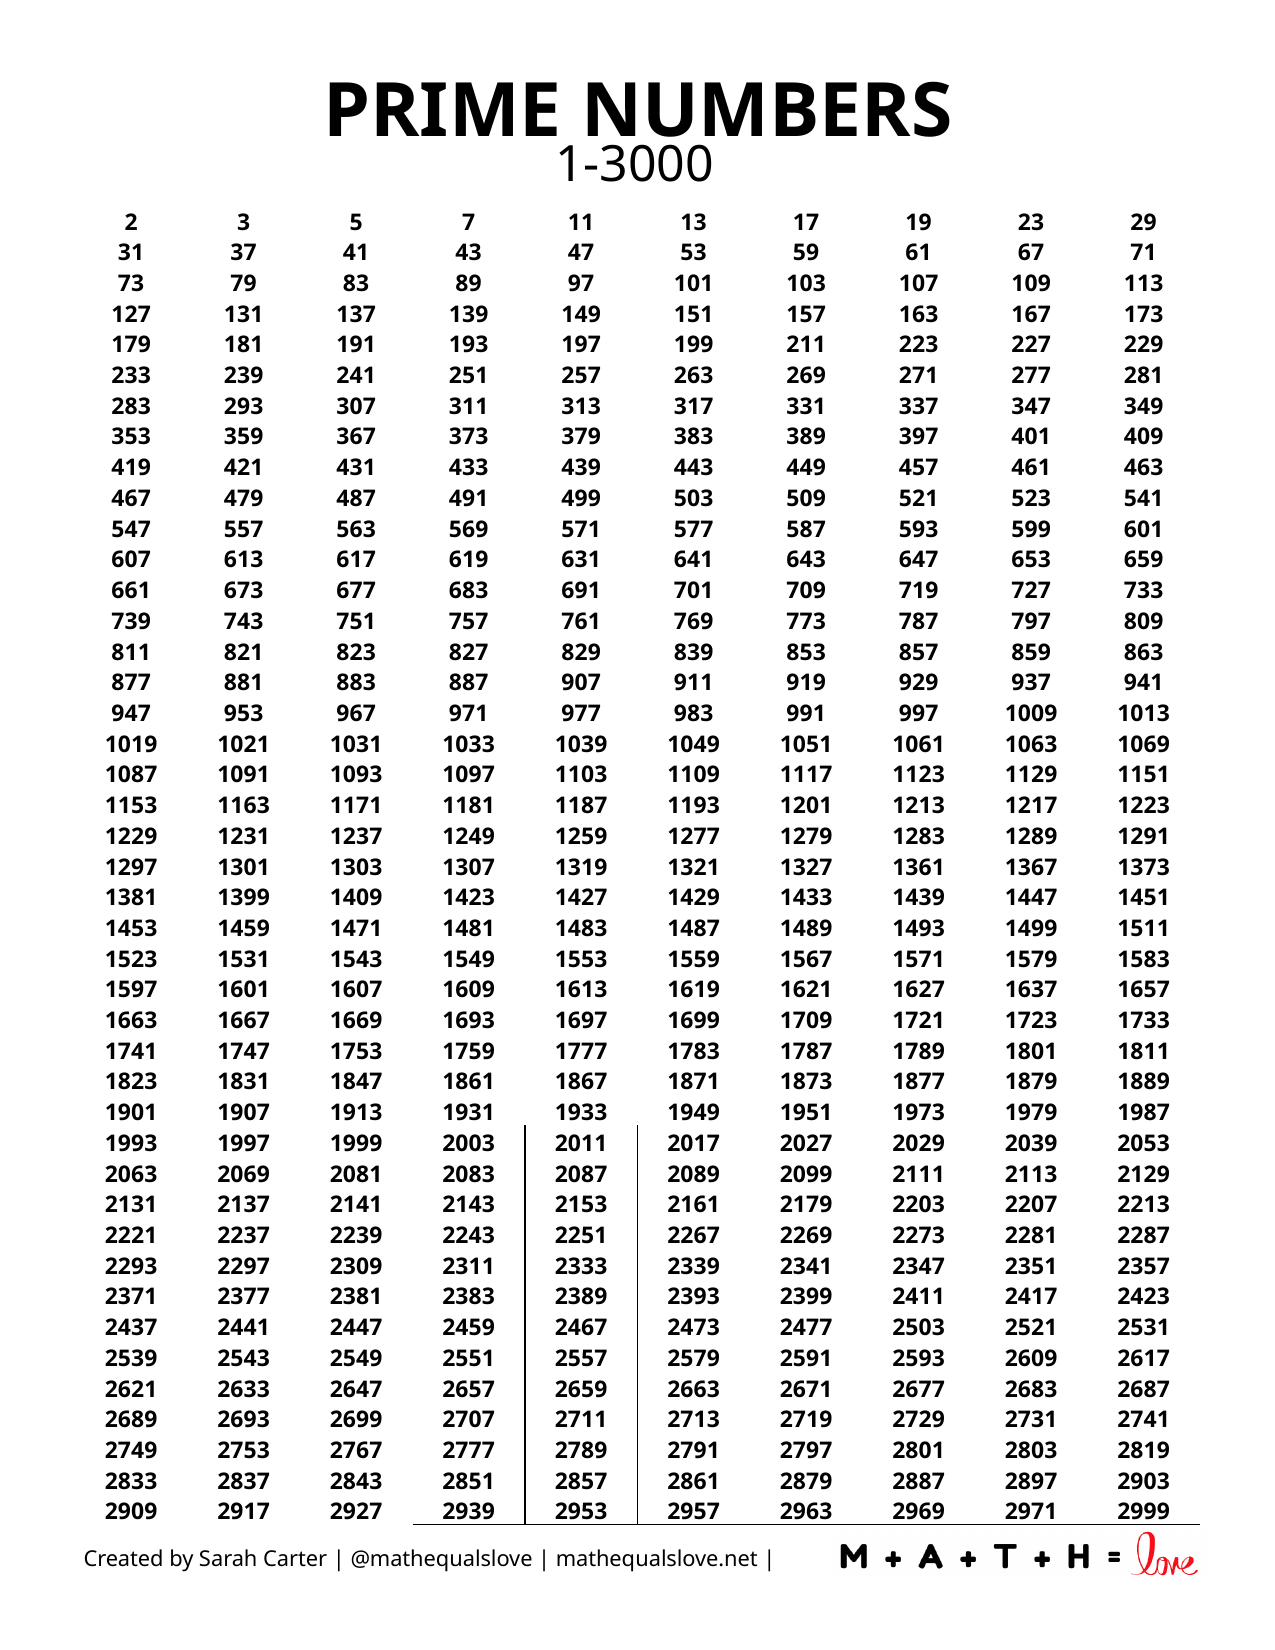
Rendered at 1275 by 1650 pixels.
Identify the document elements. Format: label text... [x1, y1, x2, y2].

table_cell 839 [638, 634, 750, 665]
table_cell 1277 [638, 818, 750, 849]
table_cell 503 [638, 480, 750, 511]
table_cell 71 [1088, 235, 1200, 265]
table_cell 1237 [300, 818, 413, 849]
table_cell 1913 [300, 1095, 413, 1125]
table_cell 1571 [863, 941, 975, 972]
table_cell 2063 [75, 1156, 188, 1187]
table_cell 2081 [300, 1156, 413, 1187]
table_cell 1831 [188, 1064, 300, 1095]
table_cell 563 [300, 511, 413, 542]
table_cell 1433 [750, 880, 863, 910]
table_cell 2693 [188, 1402, 300, 1432]
table_cell 1091 [188, 757, 300, 788]
picture [826, 1528, 1207, 1580]
table_cell 1549 [413, 941, 525, 972]
table_cell 661 [75, 573, 188, 603]
table_cell 2917 [188, 1494, 300, 1525]
table_cell 1973 [863, 1095, 975, 1125]
table_cell 653 [975, 542, 1088, 573]
table_cell 2647 [300, 1371, 413, 1402]
table_cell 2339 [638, 1248, 750, 1279]
table_cell 101 [638, 265, 750, 296]
table_cell 2137 [188, 1187, 300, 1217]
table_cell 2213 [1088, 1187, 1200, 1217]
table_cell 727 [975, 573, 1088, 603]
table_cell 2963 [750, 1494, 863, 1524]
table_cell 271 [863, 358, 975, 388]
table_cell 409 [1088, 419, 1200, 450]
table_cell 337 [863, 388, 975, 419]
table_cell 2281 [975, 1217, 1088, 1248]
table_cell 2221 [75, 1217, 188, 1248]
table_cell 509 [750, 480, 863, 511]
table_cell 1823 [75, 1064, 188, 1095]
table_cell 2447 [300, 1310, 413, 1340]
table_cell 2287 [1088, 1217, 1200, 1248]
table_cell 787 [863, 603, 975, 634]
table_cell 2551 [413, 1340, 524, 1371]
table_cell 1993 [75, 1125, 188, 1156]
table_cell 2803 [975, 1432, 1088, 1463]
table_cell 1579 [975, 941, 1088, 972]
table_cell 523 [975, 480, 1088, 511]
table_header 17 [750, 204, 863, 235]
table_cell 557 [188, 511, 300, 542]
table_cell 1459 [188, 910, 300, 941]
table_cell 1733 [1088, 1002, 1200, 1033]
table_cell 877 [75, 665, 188, 695]
table_cell 2861 [638, 1463, 750, 1494]
table_cell 1307 [413, 849, 525, 880]
table_cell 853 [750, 634, 863, 665]
table_cell 1847 [300, 1064, 413, 1095]
table_cell 97 [525, 265, 638, 296]
table_cell 479 [188, 480, 300, 511]
table_cell 383 [638, 419, 750, 450]
table_cell 1063 [975, 726, 1088, 757]
table_cell 1609 [413, 972, 525, 1002]
table_cell 227 [975, 327, 1088, 358]
table_cell 467 [75, 480, 188, 511]
table_cell 1123 [863, 757, 975, 788]
table_cell 2503 [863, 1310, 975, 1340]
table_cell 1777 [525, 1033, 638, 1064]
table_cell 1009 [975, 695, 1088, 726]
table_header 3 [188, 204, 300, 235]
table_cell 311 [413, 388, 525, 419]
table_cell 313 [525, 388, 638, 419]
table_cell 359 [188, 419, 300, 450]
table_cell 1553 [525, 941, 638, 972]
table_cell 2789 [526, 1432, 637, 1463]
table_cell 587 [750, 511, 863, 542]
table_cell 2897 [975, 1463, 1088, 1494]
table_cell 571 [525, 511, 638, 542]
table_cell 2423 [1088, 1279, 1200, 1310]
table_cell 887 [413, 665, 525, 695]
table_cell 1979 [975, 1095, 1088, 1125]
table_cell 2293 [75, 1248, 188, 1279]
table_cell 401 [975, 419, 1088, 450]
table_cell 1531 [188, 941, 300, 972]
table_cell 1907 [188, 1095, 300, 1125]
table_cell 1451 [1088, 880, 1200, 910]
table_cell 1013 [1088, 695, 1200, 726]
text_box Created by Sarah Carter | @mathequalslove | mathequalslove.net | [68, 1537, 826, 1579]
table_cell 461 [975, 450, 1088, 480]
table_cell 1489 [750, 910, 863, 941]
table_cell 1487 [638, 910, 750, 941]
table_cell 1049 [638, 726, 750, 757]
table_cell 1087 [75, 757, 188, 788]
table_header 2 [75, 204, 188, 235]
table_cell 1583 [1088, 941, 1200, 972]
table_cell 1303 [300, 849, 413, 880]
table_cell 251 [413, 358, 525, 388]
table_header 19 [863, 204, 975, 235]
table_cell 2791 [638, 1432, 750, 1463]
table_cell 229 [1088, 327, 1200, 358]
table_cell 1667 [188, 1002, 300, 1033]
table_cell 2521 [975, 1310, 1088, 1340]
table_cell 59 [750, 235, 863, 265]
table_cell 1429 [638, 880, 750, 910]
table_cell 149 [525, 296, 638, 327]
table_cell 2609 [975, 1340, 1088, 1371]
table_cell 2707 [413, 1402, 524, 1432]
table_header 7 [413, 204, 525, 235]
table_cell 2377 [188, 1279, 300, 1310]
table_cell 1801 [975, 1033, 1088, 1064]
table_cell 1399 [188, 880, 300, 910]
table_cell 1193 [638, 788, 750, 818]
table_cell 2297 [188, 1248, 300, 1279]
table_cell 2659 [526, 1371, 637, 1402]
table_cell 2089 [638, 1156, 750, 1187]
table_cell 107 [863, 265, 975, 296]
table_cell 1627 [863, 972, 975, 1002]
table_cell 1663 [75, 1002, 188, 1033]
table_cell 1423 [413, 880, 525, 910]
table_cell 1879 [975, 1064, 1088, 1095]
table_cell 2663 [638, 1371, 750, 1402]
table_cell 743 [188, 603, 300, 634]
table_cell 631 [525, 542, 638, 573]
table_cell 2417 [975, 1279, 1088, 1310]
table_cell 2111 [863, 1156, 975, 1187]
table_cell 2053 [1088, 1125, 1200, 1156]
table_cell 127 [75, 296, 188, 327]
table_cell 2549 [300, 1340, 413, 1371]
table_cell 2677 [863, 1371, 975, 1402]
table_cell 2953 [526, 1494, 637, 1524]
table_cell 1033 [413, 726, 525, 757]
table_cell 41 [300, 235, 413, 265]
table_header 5 [300, 204, 413, 235]
table_cell 157 [750, 296, 863, 327]
table_cell 1759 [413, 1033, 525, 1064]
table_cell 2143 [413, 1187, 524, 1217]
table_cell 1499 [975, 910, 1088, 941]
table_header 11 [525, 204, 638, 235]
table_cell 1327 [750, 849, 863, 880]
table_cell 241 [300, 358, 413, 388]
table_cell 163 [863, 296, 975, 327]
table_cell 2543 [188, 1340, 300, 1371]
table_cell 739 [75, 603, 188, 634]
table_cell 709 [750, 573, 863, 603]
table_cell 1097 [413, 757, 525, 788]
table_cell 1361 [863, 849, 975, 880]
table_cell 673 [188, 573, 300, 603]
table_cell 463 [1088, 450, 1200, 480]
table_cell 263 [638, 358, 750, 388]
table_cell 2833 [75, 1463, 188, 1494]
table_cell 683 [413, 573, 525, 603]
table_cell 1069 [1088, 726, 1200, 757]
table_cell 191 [300, 327, 413, 358]
table_cell 1447 [975, 880, 1088, 910]
table_cell 619 [413, 542, 525, 573]
table_cell 269 [750, 358, 863, 388]
table_cell 1783 [638, 1033, 750, 1064]
table_cell 193 [413, 327, 525, 358]
table_cell 199 [638, 327, 750, 358]
table_cell 347 [975, 388, 1088, 419]
table_cell 2039 [975, 1125, 1088, 1156]
table_cell 569 [413, 511, 525, 542]
table_cell 2251 [526, 1217, 637, 1248]
table_cell 859 [975, 634, 1088, 665]
table_cell 1291 [1088, 818, 1200, 849]
table_cell 1039 [525, 726, 638, 757]
table_cell 1523 [75, 941, 188, 972]
table_cell 73 [75, 265, 188, 296]
table_cell 769 [638, 603, 750, 634]
table_cell 811 [75, 634, 188, 665]
table_cell 827 [413, 634, 525, 665]
table_cell 997 [863, 695, 975, 726]
table_cell 1723 [975, 1002, 1088, 1033]
table_cell 1543 [300, 941, 413, 972]
table_cell 773 [750, 603, 863, 634]
table_cell 281 [1088, 358, 1200, 388]
table_cell 2441 [188, 1310, 300, 1340]
table_cell 2731 [975, 1402, 1088, 1432]
table_cell 991 [750, 695, 863, 726]
table_cell 2087 [526, 1156, 637, 1187]
table_cell 2351 [975, 1248, 1088, 1279]
table_cell 1931 [413, 1095, 525, 1125]
table_cell 2617 [1088, 1340, 1200, 1371]
table_cell 659 [1088, 542, 1200, 573]
table_cell 2657 [413, 1371, 524, 1402]
table_cell 1597 [75, 972, 188, 1002]
table_cell 983 [638, 695, 750, 726]
table_cell 2749 [75, 1432, 188, 1463]
table_cell 2473 [638, 1310, 750, 1340]
table_cell 1861 [413, 1064, 525, 1095]
table_cell 1279 [750, 818, 863, 849]
table_cell 2477 [750, 1310, 863, 1340]
table_cell 691 [525, 573, 638, 603]
table_cell 2333 [526, 1248, 637, 1279]
table_cell 373 [413, 419, 525, 450]
table_cell 1949 [638, 1095, 750, 1125]
table_cell 2857 [526, 1463, 637, 1494]
table_cell 2777 [413, 1432, 524, 1463]
table_cell 2179 [750, 1187, 863, 1217]
table_cell 2267 [638, 1217, 750, 1248]
table_cell 2347 [863, 1248, 975, 1279]
table_cell 2699 [300, 1402, 413, 1432]
table_cell 1201 [750, 788, 863, 818]
table_cell 2753 [188, 1432, 300, 1463]
table_cell 2269 [750, 1217, 863, 1248]
table_cell 2309 [300, 1248, 413, 1279]
table_cell 2713 [638, 1402, 750, 1432]
table_cell 1567 [750, 941, 863, 972]
table_cell 1481 [413, 910, 525, 941]
table_cell 911 [638, 665, 750, 695]
table_cell 1999 [300, 1125, 413, 1156]
table_cell 239 [188, 358, 300, 388]
table_cell 79 [188, 265, 300, 296]
table_cell 1697 [525, 1002, 638, 1033]
table_cell 1409 [300, 880, 413, 910]
table_cell 449 [750, 450, 863, 480]
table_cell 1061 [863, 726, 975, 757]
table_cell 2801 [863, 1432, 975, 1463]
table_cell 1249 [413, 818, 525, 849]
table_cell 809 [1088, 603, 1200, 634]
table_cell 1031 [300, 726, 413, 757]
table_cell 173 [1088, 296, 1200, 327]
table_cell 2843 [300, 1463, 413, 1494]
table_cell 2671 [750, 1371, 863, 1402]
table_cell 1103 [525, 757, 638, 788]
table_cell 2957 [638, 1494, 750, 1524]
table_cell 967 [300, 695, 413, 726]
table_cell 293 [188, 388, 300, 419]
table_cell 167 [975, 296, 1088, 327]
table_cell 283 [75, 388, 188, 419]
table_cell 2389 [526, 1279, 637, 1310]
table_cell 491 [413, 480, 525, 511]
table_cell 647 [863, 542, 975, 573]
table_cell 2539 [75, 1340, 188, 1371]
table_cell 617 [300, 542, 413, 573]
table_cell 613 [188, 542, 300, 573]
table_cell 379 [525, 419, 638, 450]
table_cell 919 [750, 665, 863, 695]
table_cell 2371 [75, 1279, 188, 1310]
table_cell 1997 [188, 1125, 300, 1156]
table_cell 2729 [863, 1402, 975, 1432]
table_cell 593 [863, 511, 975, 542]
table_cell 941 [1088, 665, 1200, 695]
table_cell 971 [413, 695, 525, 726]
table_cell 353 [75, 419, 188, 450]
table_cell 307 [300, 388, 413, 419]
table_cell 1987 [1088, 1095, 1200, 1125]
table_cell 1933 [525, 1095, 638, 1125]
table_cell 1163 [188, 788, 300, 818]
table_cell 389 [750, 419, 863, 450]
table_cell 197 [525, 327, 638, 358]
table_cell 929 [863, 665, 975, 695]
table_cell 1811 [1088, 1033, 1200, 1064]
table_cell 1093 [300, 757, 413, 788]
table_cell 431 [300, 450, 413, 480]
table_header 23 [975, 204, 1088, 235]
table_cell 1373 [1088, 849, 1200, 880]
table_cell 1109 [638, 757, 750, 788]
table_cell 577 [638, 511, 750, 542]
table_cell 1367 [975, 849, 1088, 880]
table_cell 1187 [525, 788, 638, 818]
table_cell 103 [750, 265, 863, 296]
table_cell 487 [300, 480, 413, 511]
table_cell 257 [525, 358, 638, 388]
table_cell 641 [638, 542, 750, 573]
table_cell 2017 [638, 1125, 750, 1156]
table_cell 151 [638, 296, 750, 327]
table_cell 2927 [300, 1494, 413, 1525]
table_cell 2273 [863, 1217, 975, 1248]
table_cell 2999 [1088, 1494, 1200, 1524]
table_cell 2851 [413, 1463, 524, 1494]
table_cell 823 [300, 634, 413, 665]
table_cell 1693 [413, 1002, 525, 1033]
table_cell 1889 [1088, 1064, 1200, 1095]
table_cell 2687 [1088, 1371, 1200, 1402]
table_cell 1427 [525, 880, 638, 910]
table_cell 211 [750, 327, 863, 358]
table_cell 83 [300, 265, 413, 296]
text_box PRIME NUMBERS [66, 54, 1211, 159]
table_cell 1289 [975, 818, 1088, 849]
table_cell 1319 [525, 849, 638, 880]
table_cell 1171 [300, 788, 413, 818]
table_cell 541 [1088, 480, 1200, 511]
table_cell 2357 [1088, 1248, 1200, 1279]
table_cell 881 [188, 665, 300, 695]
table_cell 643 [750, 542, 863, 573]
table_cell 547 [75, 511, 188, 542]
table_cell 1669 [300, 1002, 413, 1033]
table_cell 1877 [863, 1064, 975, 1095]
table_cell 947 [75, 695, 188, 726]
table_cell 277 [975, 358, 1088, 388]
table_cell 131 [188, 296, 300, 327]
table_cell 1619 [638, 972, 750, 1002]
table_cell 1217 [975, 788, 1088, 818]
table_cell 2393 [638, 1279, 750, 1310]
table_cell 2341 [750, 1248, 863, 1279]
table_cell 1613 [525, 972, 638, 1002]
table_cell 1699 [638, 1002, 750, 1033]
table_cell 439 [525, 450, 638, 480]
table_cell 47 [525, 235, 638, 265]
table_cell 829 [525, 634, 638, 665]
table_cell 2153 [526, 1187, 637, 1217]
table_cell 2591 [750, 1340, 863, 1371]
table_cell 2003 [413, 1125, 524, 1156]
table_cell 2243 [413, 1217, 524, 1248]
table_cell 2711 [526, 1402, 637, 1432]
table_cell 1787 [750, 1033, 863, 1064]
table_cell 1867 [525, 1064, 638, 1095]
table_cell 2683 [975, 1371, 1088, 1402]
table_cell 1511 [1088, 910, 1200, 941]
table_cell 1297 [75, 849, 188, 880]
table_cell 397 [863, 419, 975, 450]
table_cell 37 [188, 235, 300, 265]
table_cell 1151 [1088, 757, 1200, 788]
table_cell 521 [863, 480, 975, 511]
table_cell 181 [188, 327, 300, 358]
table_cell 2161 [638, 1187, 750, 1217]
table_cell 1321 [638, 849, 750, 880]
table_cell 2909 [75, 1494, 188, 1525]
table_cell 1153 [75, 788, 188, 818]
table_cell 757 [413, 603, 525, 634]
table_cell 1747 [188, 1033, 300, 1064]
table_cell 2411 [863, 1279, 975, 1310]
table_header 13 [638, 204, 750, 235]
table_cell 137 [300, 296, 413, 327]
table_cell 2879 [750, 1463, 863, 1494]
table_cell 1213 [863, 788, 975, 818]
table_cell 2237 [188, 1217, 300, 1248]
table_cell 1901 [75, 1095, 188, 1125]
table_cell 1873 [750, 1064, 863, 1095]
table_cell 1051 [750, 726, 863, 757]
table_cell 2083 [413, 1156, 524, 1187]
table_cell 1231 [188, 818, 300, 849]
table_cell 1181 [413, 788, 525, 818]
table_cell 43 [413, 235, 525, 265]
table_cell 1493 [863, 910, 975, 941]
table_cell 2203 [863, 1187, 975, 1217]
table_cell 1381 [75, 880, 188, 910]
table_cell 2767 [300, 1432, 413, 1463]
table_cell 1789 [863, 1033, 975, 1064]
table_cell 1657 [1088, 972, 1200, 1002]
table_cell 2069 [188, 1156, 300, 1187]
table_cell 2381 [300, 1279, 413, 1310]
table_cell 2593 [863, 1340, 975, 1371]
table_cell 109 [975, 265, 1088, 296]
table_cell 2579 [638, 1340, 750, 1371]
table_cell 2113 [975, 1156, 1088, 1187]
table_cell 499 [525, 480, 638, 511]
table_cell 113 [1088, 265, 1200, 296]
table_cell 2129 [1088, 1156, 1200, 1187]
table_cell 761 [525, 603, 638, 634]
table_cell 223 [863, 327, 975, 358]
table_cell 2903 [1088, 1463, 1200, 1494]
table_cell 2239 [300, 1217, 413, 1248]
table_cell 607 [75, 542, 188, 573]
table_cell 1283 [863, 818, 975, 849]
table_cell 701 [638, 573, 750, 603]
table_cell 977 [525, 695, 638, 726]
table_cell 2311 [413, 1248, 524, 1279]
table_cell 733 [1088, 573, 1200, 603]
table_cell 2459 [413, 1310, 524, 1340]
table_cell 2837 [188, 1463, 300, 1494]
table_cell 2099 [750, 1156, 863, 1187]
table_cell 599 [975, 511, 1088, 542]
table_cell 1439 [863, 880, 975, 910]
table_cell 1453 [75, 910, 188, 941]
table_cell 857 [863, 634, 975, 665]
table_cell 2797 [750, 1432, 863, 1463]
table_cell 1601 [188, 972, 300, 1002]
table_cell 317 [638, 388, 750, 419]
table_cell 719 [863, 573, 975, 603]
table_cell 433 [413, 450, 525, 480]
table_cell 2029 [863, 1125, 975, 1156]
table_cell 601 [1088, 511, 1200, 542]
table_cell 2383 [413, 1279, 524, 1310]
table_cell 443 [638, 450, 750, 480]
table_cell 2141 [300, 1187, 413, 1217]
table_header 29 [1088, 204, 1200, 235]
table_cell 2621 [75, 1371, 188, 1402]
table_cell 2399 [750, 1279, 863, 1310]
table_cell 1637 [975, 972, 1088, 1002]
table_cell 2939 [413, 1494, 524, 1524]
table_cell 61 [863, 235, 975, 265]
table_cell 2531 [1088, 1310, 1200, 1340]
table_cell 863 [1088, 634, 1200, 665]
table_cell 1951 [750, 1095, 863, 1125]
table_cell 883 [300, 665, 413, 695]
table_cell 2819 [1088, 1432, 1200, 1463]
table_cell 2969 [863, 1494, 975, 1524]
table_cell 2741 [1088, 1402, 1200, 1432]
table_cell 1483 [525, 910, 638, 941]
table_cell 1301 [188, 849, 300, 880]
table_cell 1709 [750, 1002, 863, 1033]
table_cell 1607 [300, 972, 413, 1002]
table_cell 2971 [975, 1494, 1088, 1524]
table_cell 1621 [750, 972, 863, 1002]
table_cell 331 [750, 388, 863, 419]
table_cell 421 [188, 450, 300, 480]
table_cell 2207 [975, 1187, 1088, 1217]
table_cell 67 [975, 235, 1088, 265]
table_cell 1117 [750, 757, 863, 788]
table_cell 2437 [75, 1310, 188, 1340]
table_cell 1021 [188, 726, 300, 757]
table_cell 2633 [188, 1371, 300, 1402]
text_box 1-3000 [62, 123, 1207, 199]
table_cell 2557 [526, 1340, 637, 1371]
table_cell 179 [75, 327, 188, 358]
table_cell 1741 [75, 1033, 188, 1064]
table_cell 1559 [638, 941, 750, 972]
table_cell 1259 [525, 818, 638, 849]
table_cell 367 [300, 419, 413, 450]
table_cell 821 [188, 634, 300, 665]
table_cell 233 [75, 358, 188, 388]
table_cell 797 [975, 603, 1088, 634]
table_cell 139 [413, 296, 525, 327]
table_cell 2719 [750, 1402, 863, 1432]
table_cell 2887 [863, 1463, 975, 1494]
table_cell 31 [75, 235, 188, 265]
table_cell 2011 [526, 1125, 637, 1156]
table_cell 751 [300, 603, 413, 634]
table_cell 677 [300, 573, 413, 603]
table_cell 89 [413, 265, 525, 296]
table_cell 53 [638, 235, 750, 265]
table_cell 2027 [750, 1125, 863, 1156]
table_cell 457 [863, 450, 975, 480]
table_cell 953 [188, 695, 300, 726]
table_cell 2689 [75, 1402, 188, 1432]
table_cell 419 [75, 450, 188, 480]
table_cell 1471 [300, 910, 413, 941]
table_cell 1229 [75, 818, 188, 849]
table_cell 1753 [300, 1033, 413, 1064]
table_cell 937 [975, 665, 1088, 695]
table_cell 1223 [1088, 788, 1200, 818]
table_cell 349 [1088, 388, 1200, 419]
table_cell 1019 [75, 726, 188, 757]
table_cell 2131 [75, 1187, 188, 1217]
table_cell 1871 [638, 1064, 750, 1095]
table_cell 2467 [526, 1310, 637, 1340]
table_cell 1721 [863, 1002, 975, 1033]
table_cell 907 [525, 665, 638, 695]
table_cell 1129 [975, 757, 1088, 788]
